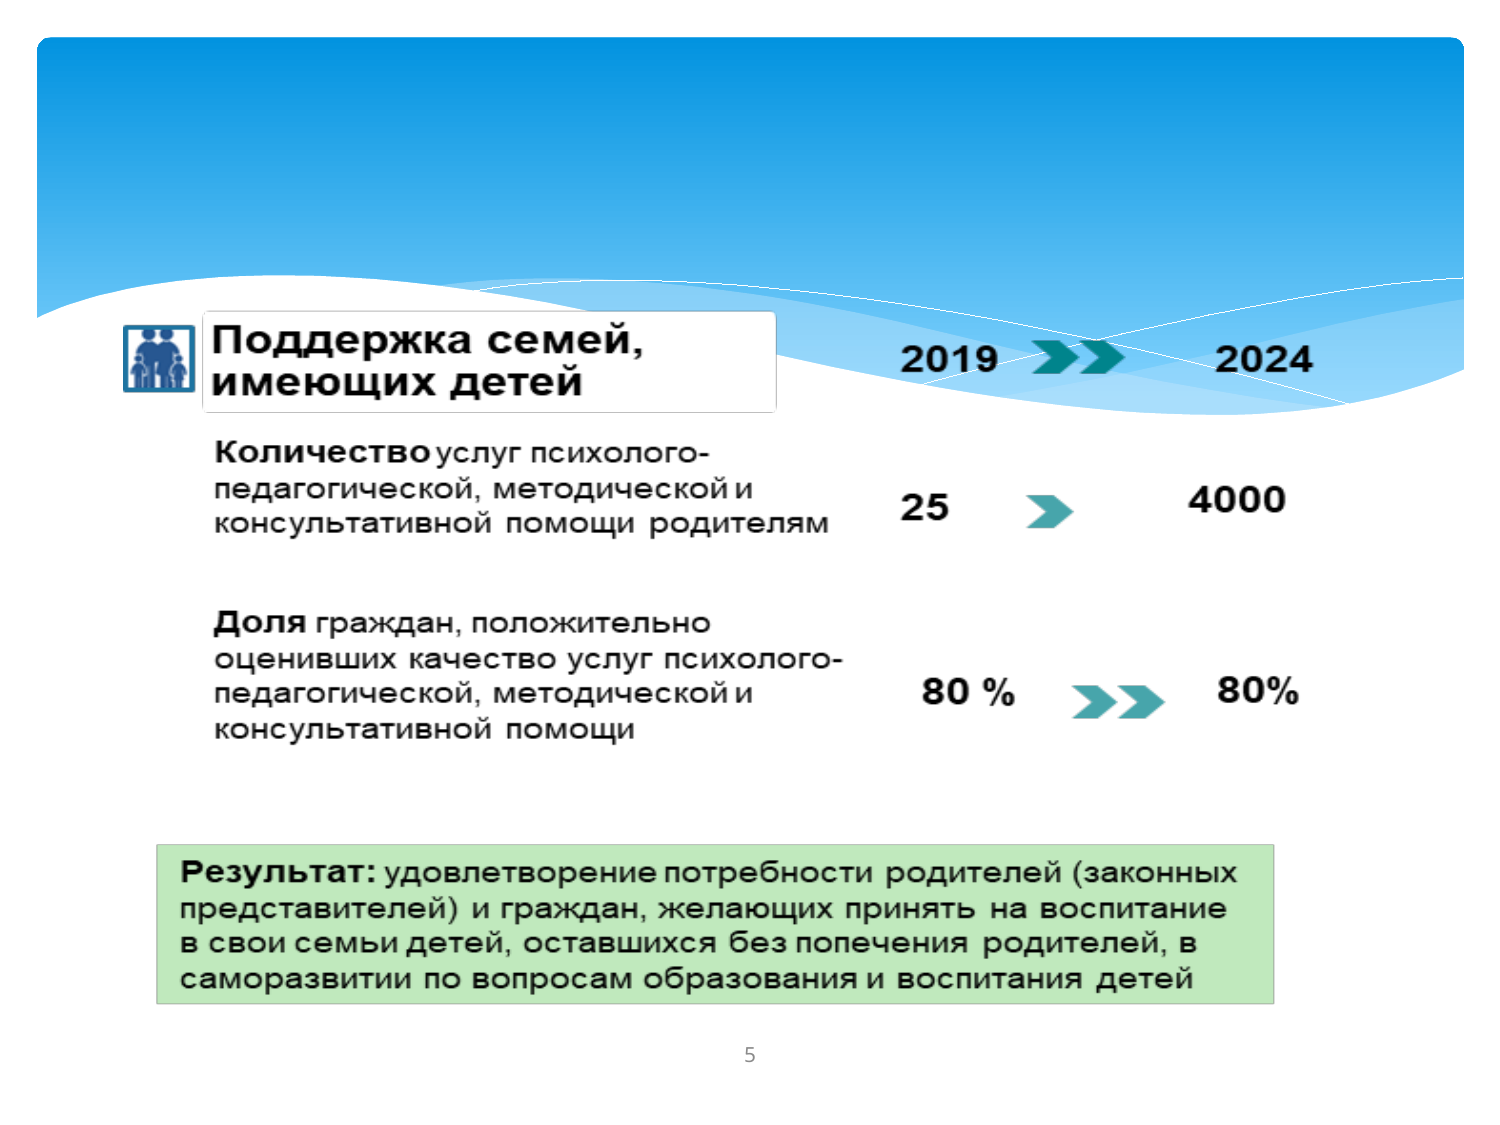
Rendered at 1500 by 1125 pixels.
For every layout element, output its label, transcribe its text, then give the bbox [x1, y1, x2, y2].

slide_number 5 [654, 1025, 846, 1086]
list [123, 302, 1341, 1012]
